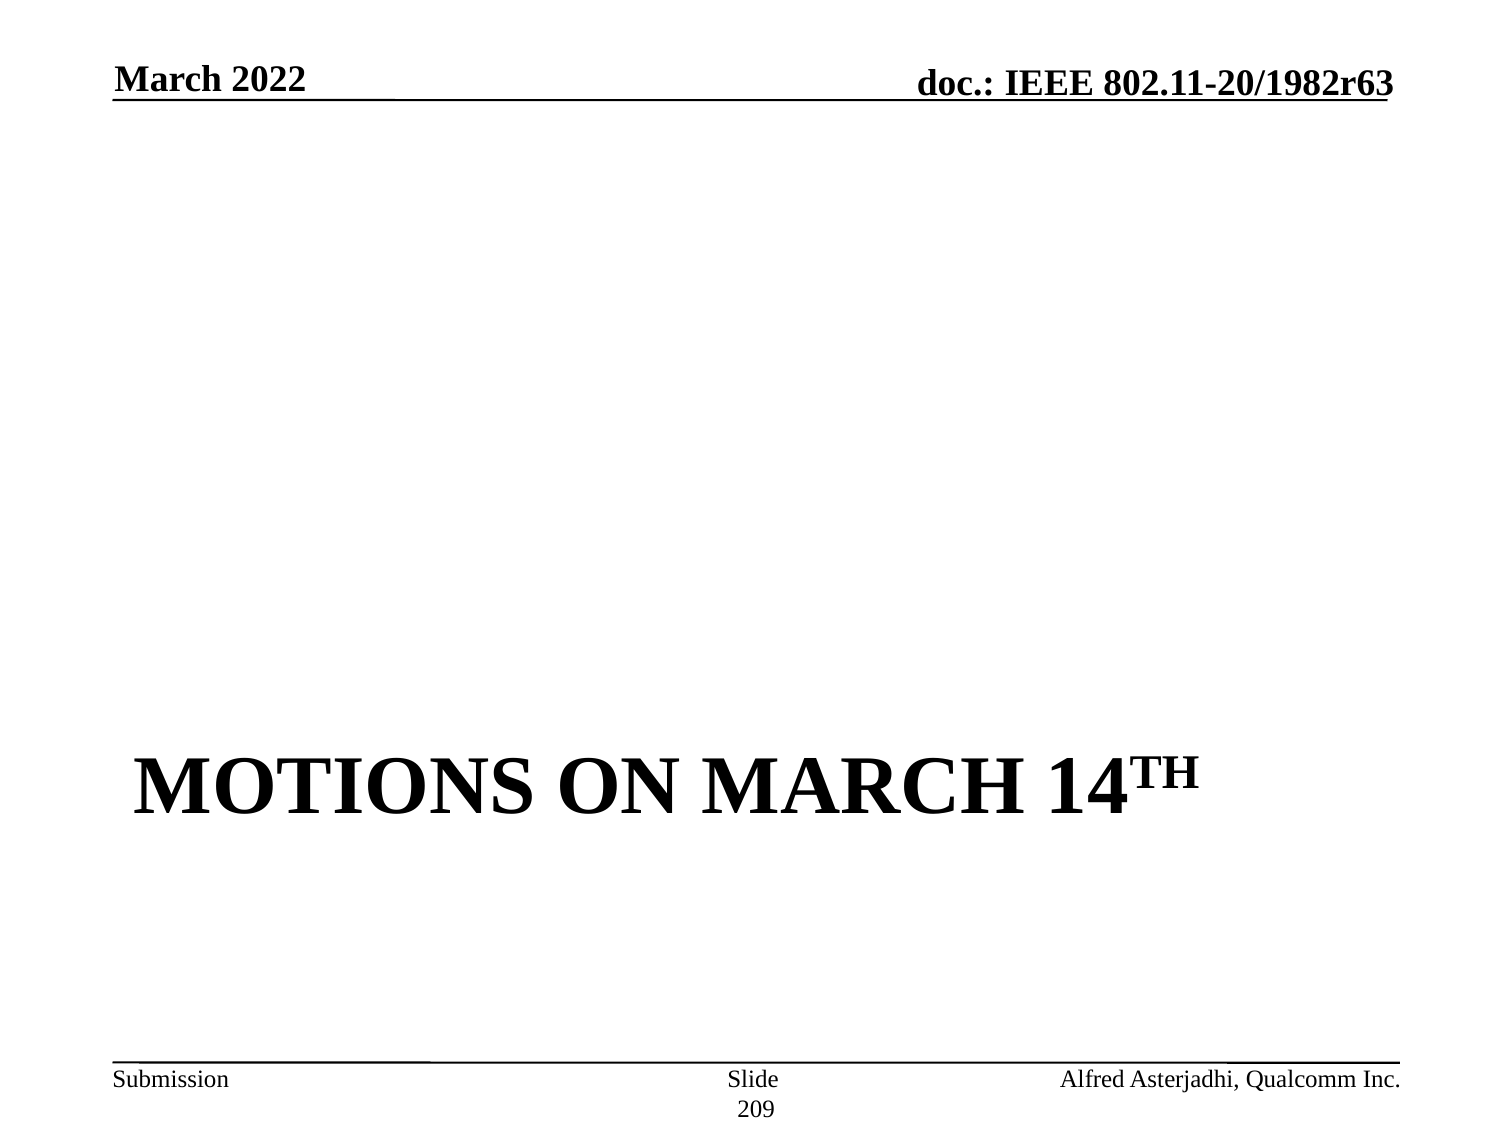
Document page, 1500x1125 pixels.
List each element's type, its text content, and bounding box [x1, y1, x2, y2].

footer Alfred Asterjadhi, Qualcomm Inc. [878, 1061, 1402, 1093]
title Motions on March 14th [118, 722, 1394, 947]
slide_number Slide 209 [712, 1061, 800, 1123]
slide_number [114, 54, 423, 100]
